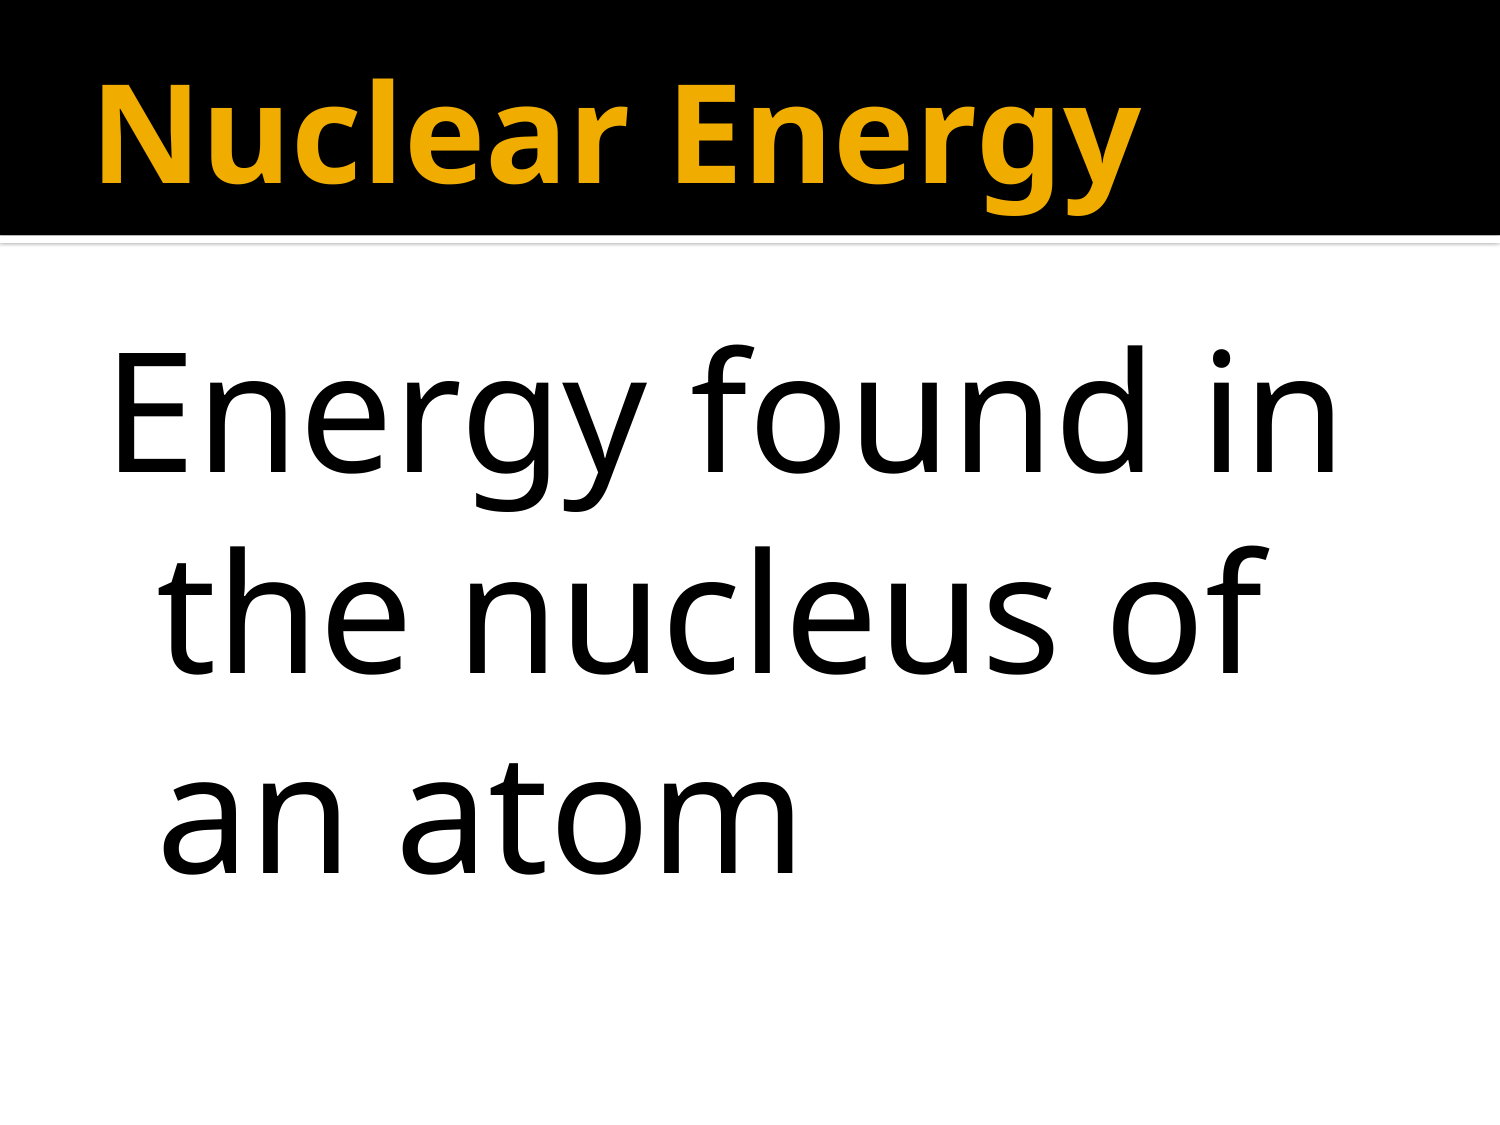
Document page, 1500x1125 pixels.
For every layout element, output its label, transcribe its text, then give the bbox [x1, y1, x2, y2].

title Nuclear Energy [75, 25, 1425, 231]
list Energy found in the nucleus of an atom [75, 291, 1425, 1050]
